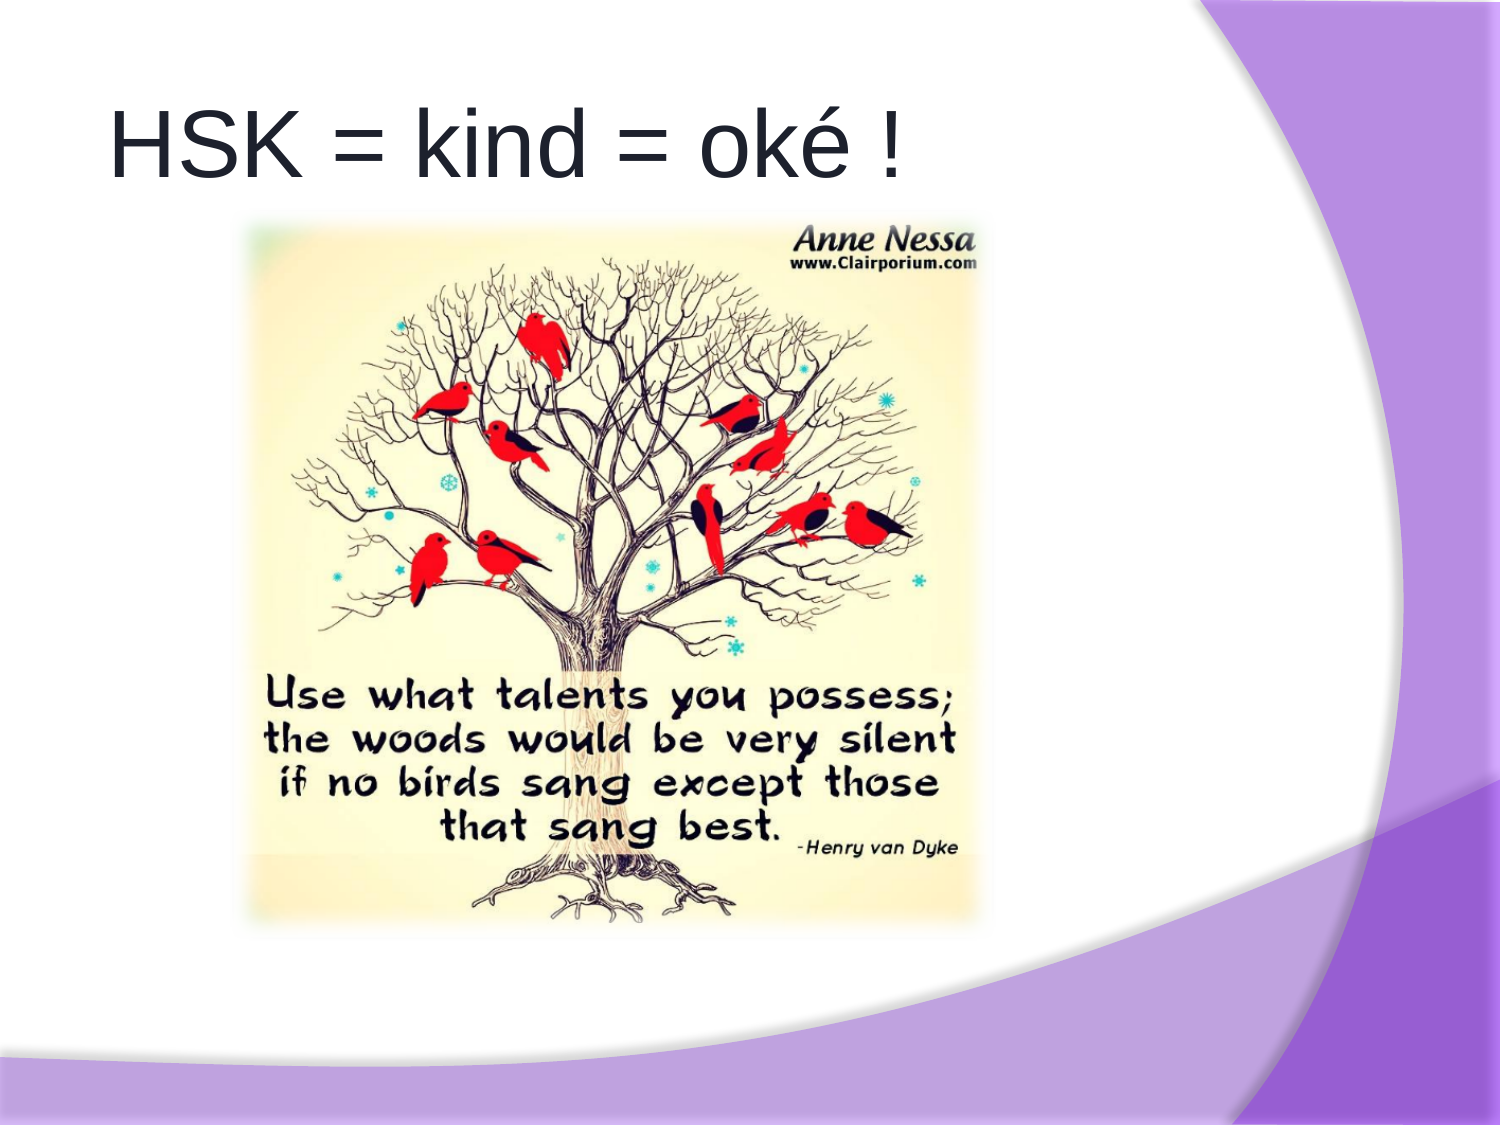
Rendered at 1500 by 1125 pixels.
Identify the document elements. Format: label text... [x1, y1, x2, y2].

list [229, 207, 996, 941]
title HSK = kind = oké ! [100, 45, 1300, 233]
